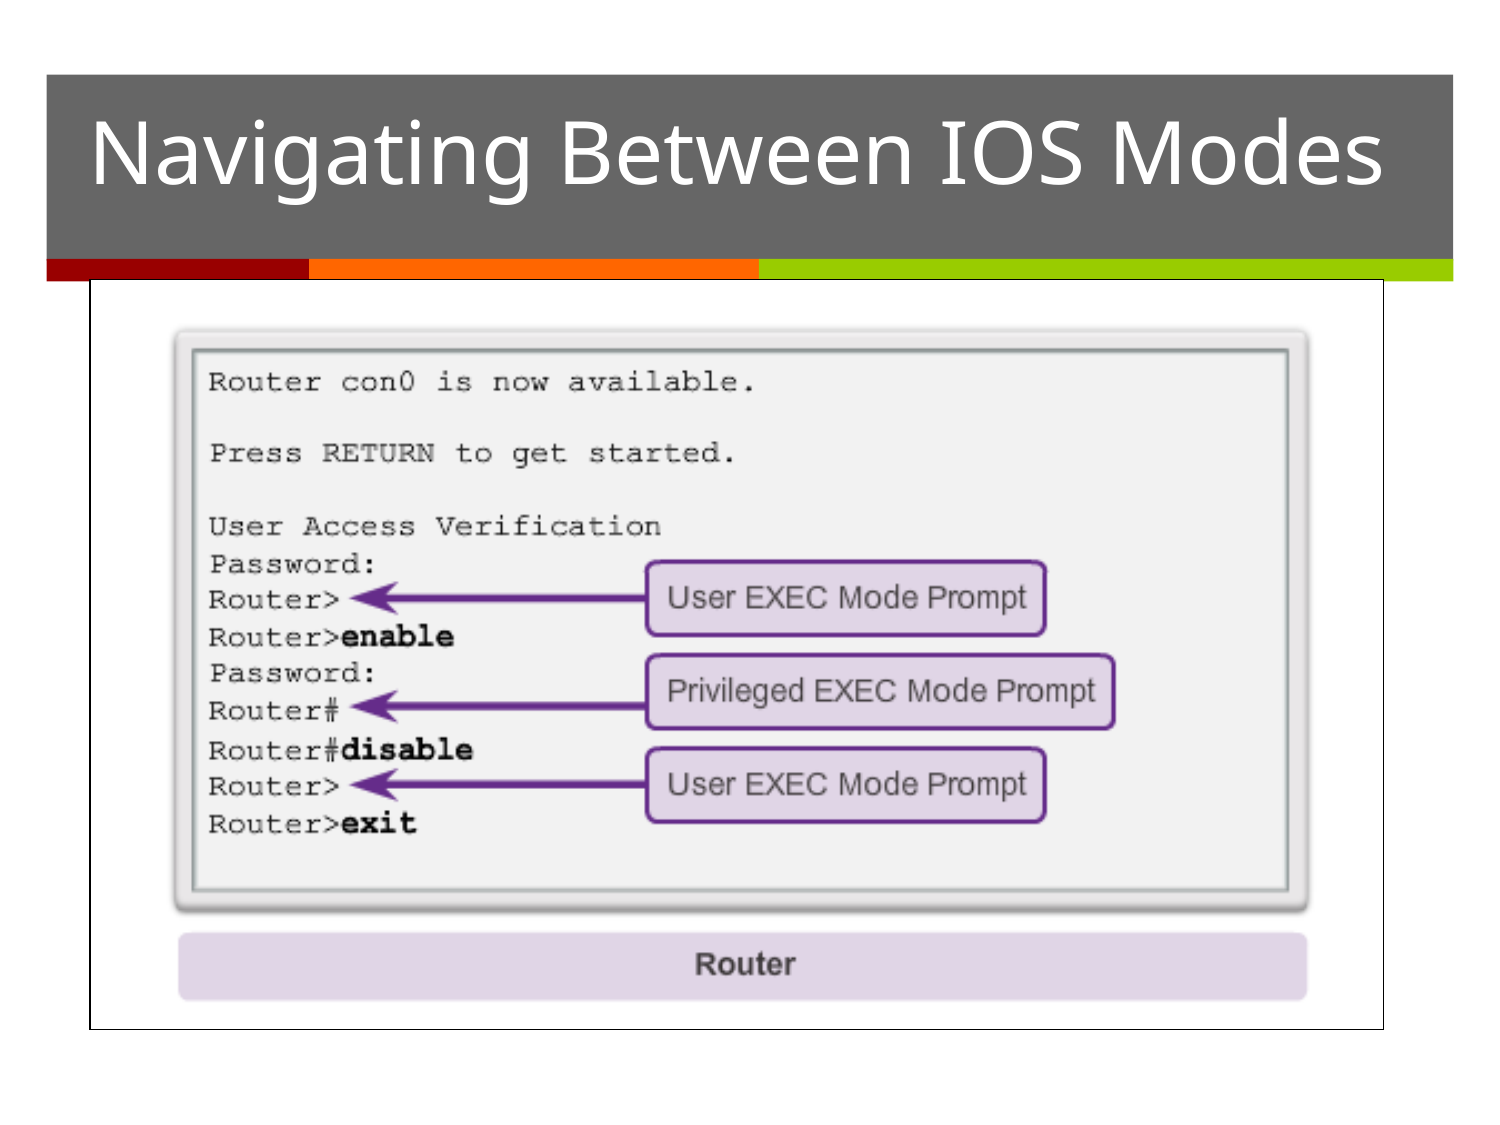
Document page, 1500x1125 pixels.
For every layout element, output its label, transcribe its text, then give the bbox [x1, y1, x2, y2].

title Navigating Between IOS Modes [68, 80, 1405, 219]
picture [89, 279, 1384, 1030]
